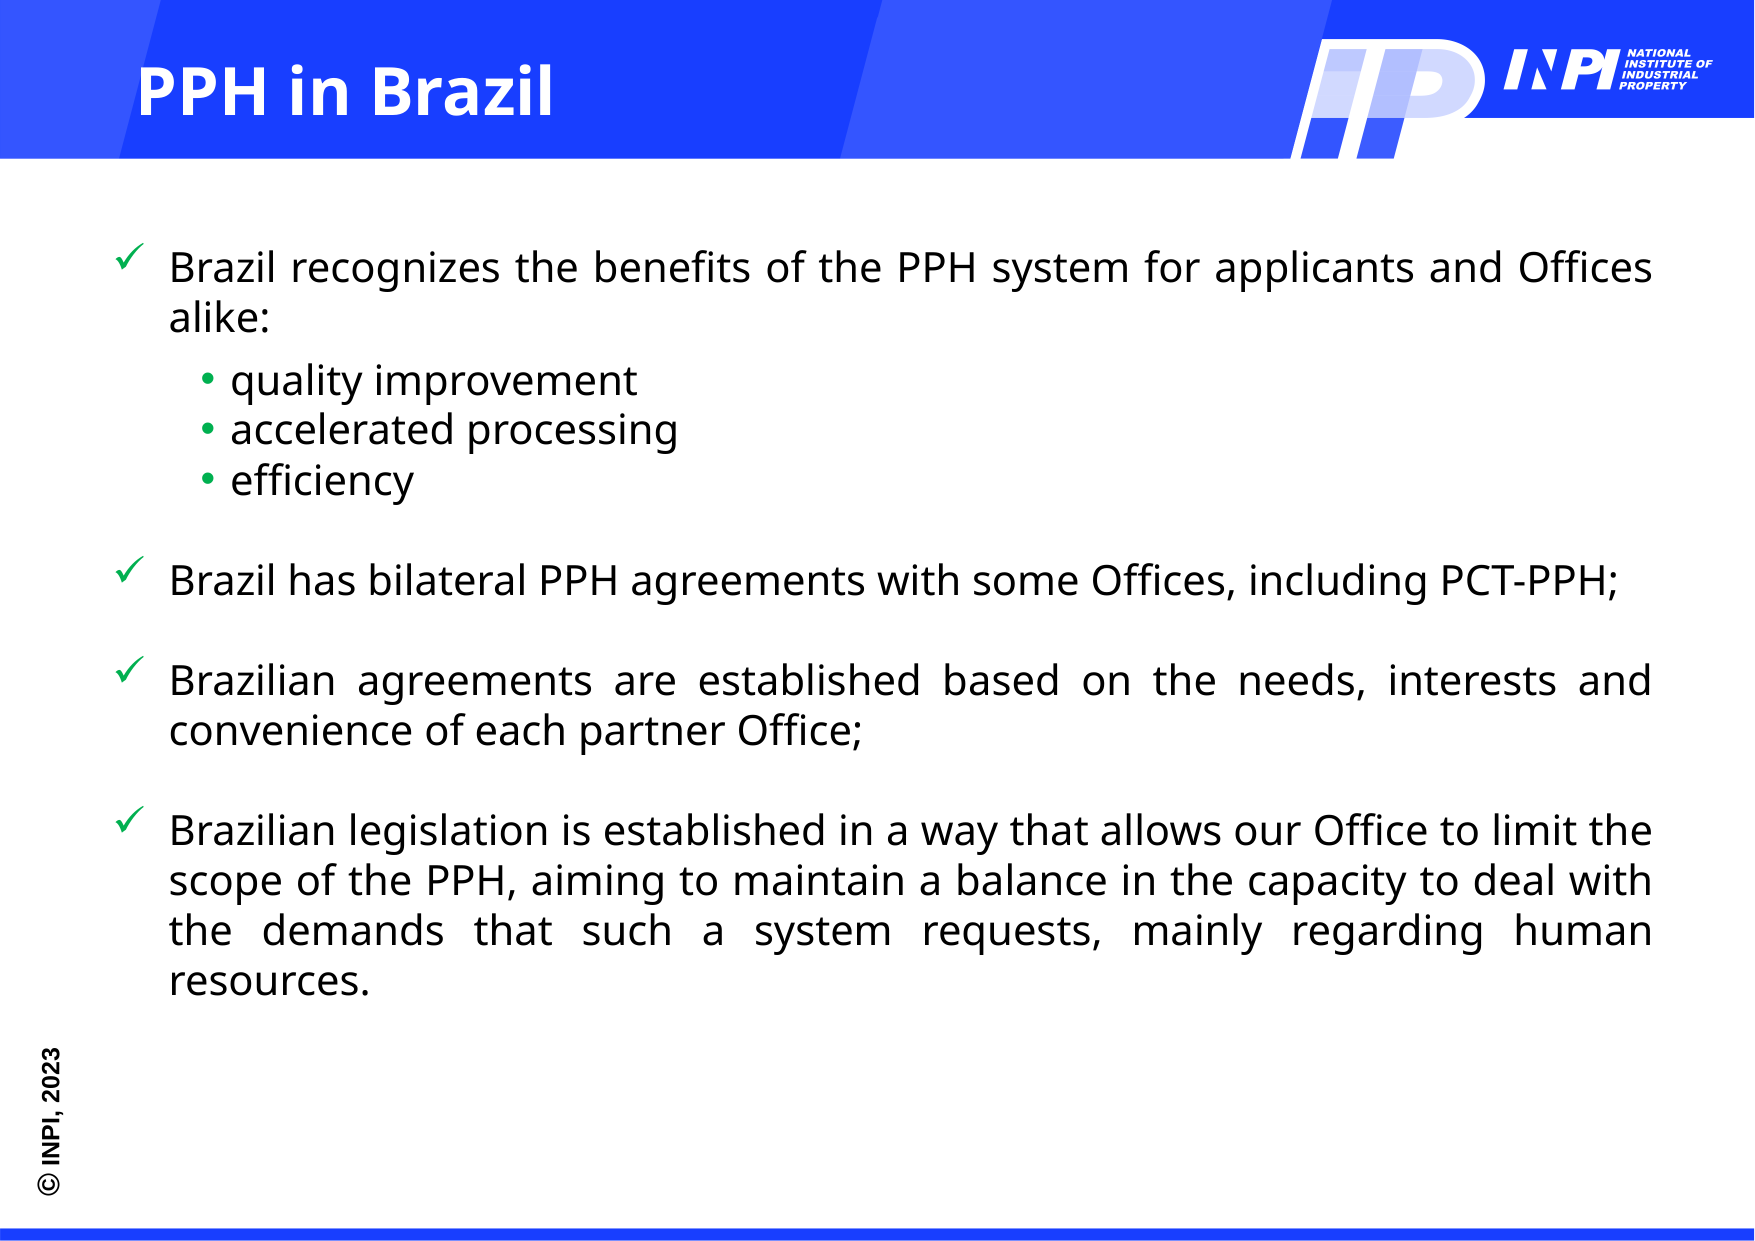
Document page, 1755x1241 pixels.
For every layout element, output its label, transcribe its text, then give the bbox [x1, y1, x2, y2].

text_box PPH in Brazil [121, 41, 1185, 137]
picture [0, 0, 1755, 1241]
text_box Brazil recognizes the benefits of the PPH system for applicants and Offices alike: quality improvement accelerated processing efficiency Brazil has bilateral PPH agreements with some Offices, including PCT-PPH; Brazilian agreements are established based on the needs, interests and convenience of each partner Office; Brazilian legislation is established in a way that allows our Office to limit the scope of the PPH, aiming to maintain a balance in the capacity to deal with the demands that such a system requests, mainly regarding human resources. [97, 233, 1669, 1011]
